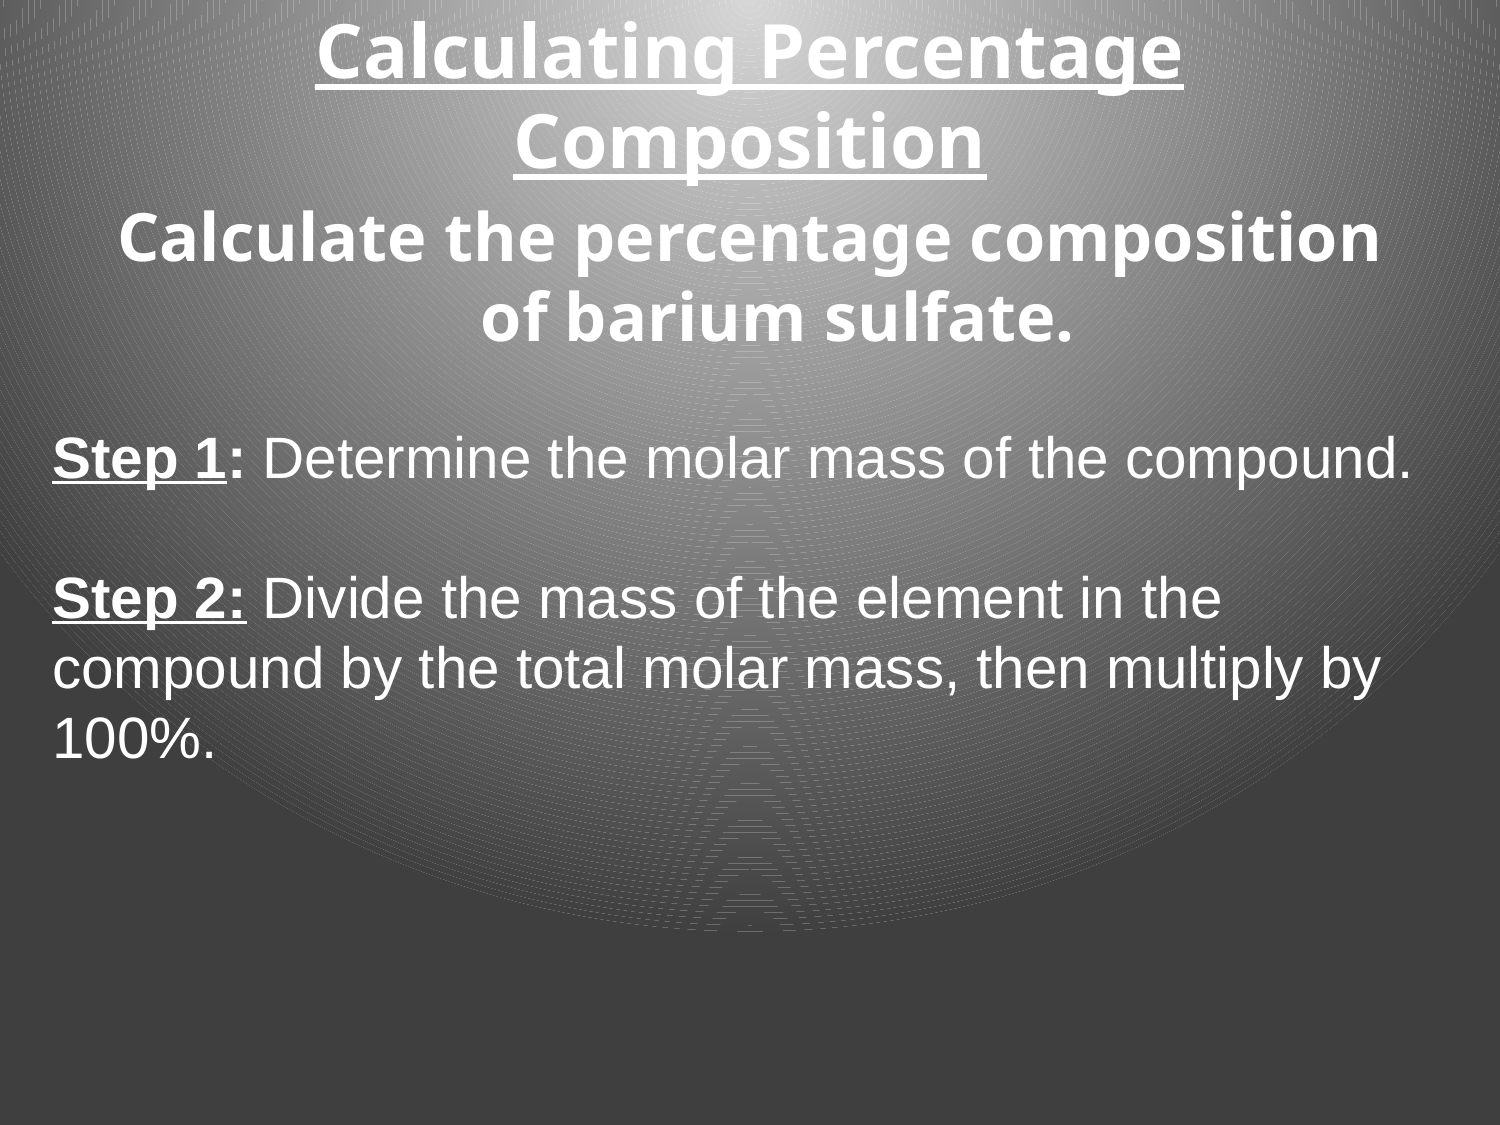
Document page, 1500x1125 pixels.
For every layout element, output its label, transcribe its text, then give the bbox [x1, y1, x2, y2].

title Calculating Percentage Composition [74, 0, 1426, 187]
text_box Step 1: Determine the molar mass of the compound. Step 2: Divide the mass of the element in the compound by the total molar mass, then multiply by 100%. [37, 412, 1463, 778]
list Calculate the percentage composition of barium sulfate. [74, 187, 1426, 376]
